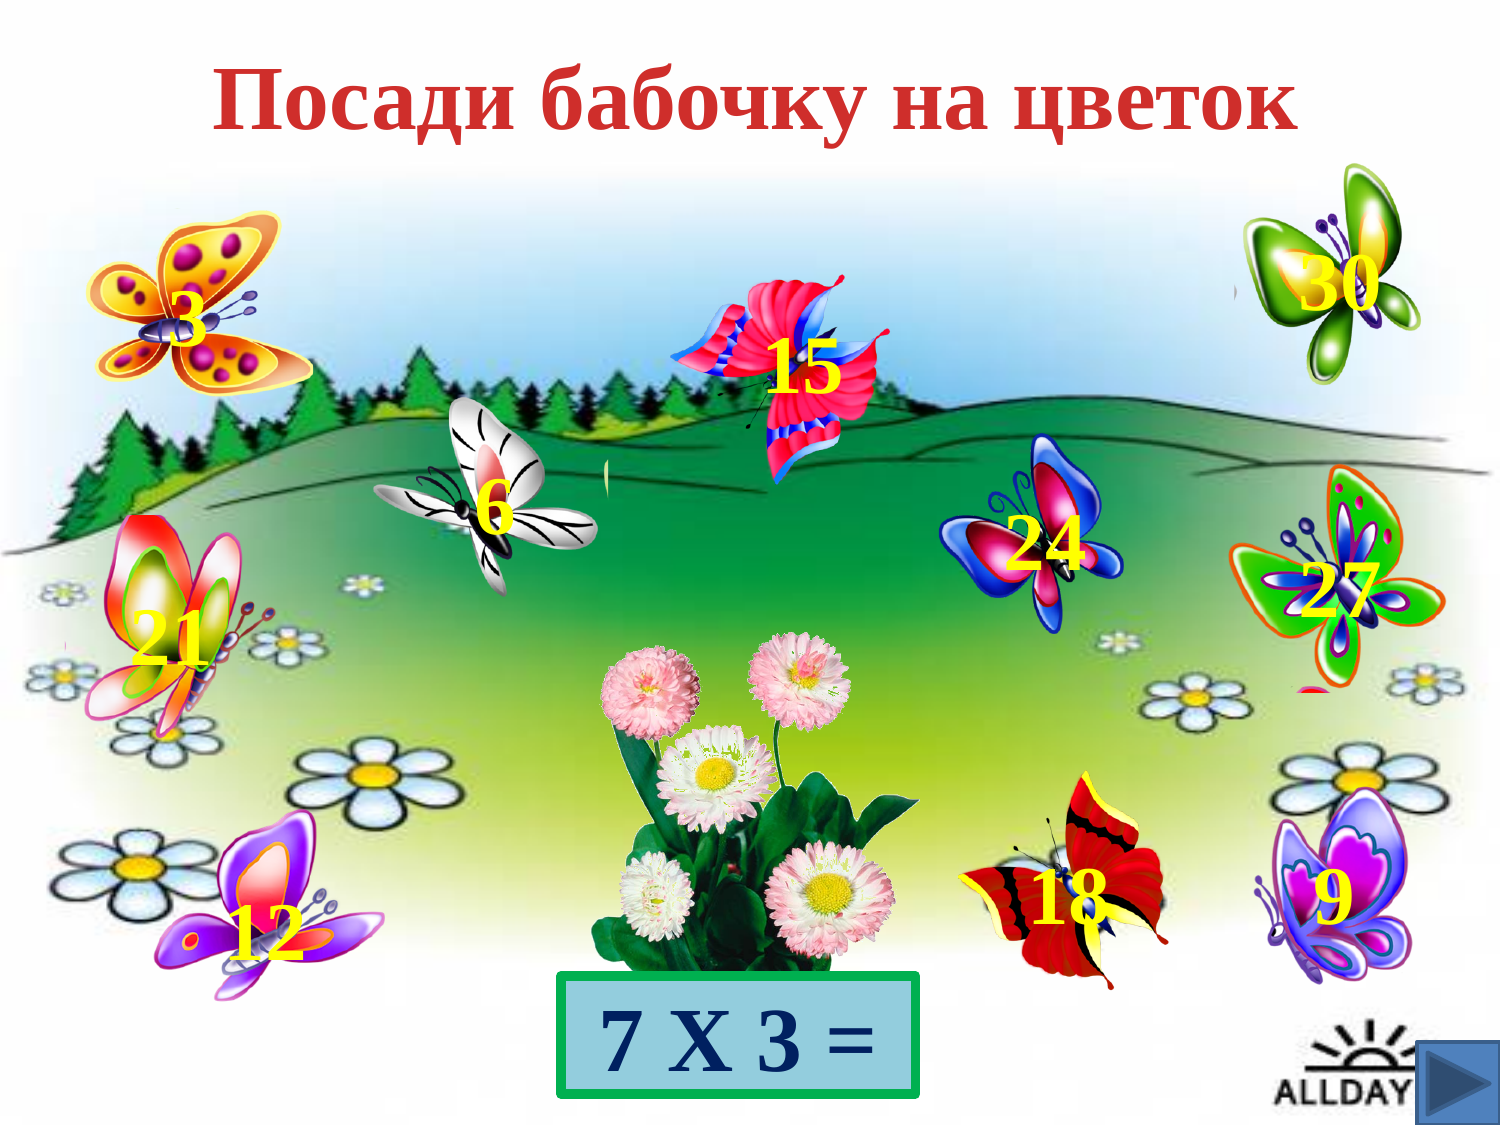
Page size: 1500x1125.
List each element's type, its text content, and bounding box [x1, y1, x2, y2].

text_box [666, 255, 916, 500]
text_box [147, 774, 396, 1013]
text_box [1222, 455, 1460, 693]
text_box 7 Х 3 = [559, 974, 917, 1096]
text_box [1233, 160, 1460, 386]
picture [0, 0, 1500, 1125]
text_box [64, 514, 291, 741]
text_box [371, 396, 609, 610]
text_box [950, 762, 1188, 1000]
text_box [1233, 774, 1448, 1000]
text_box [938, 420, 1152, 634]
text_box Посади бабочку на цветок [194, 30, 1317, 156]
text_box [1415, 1040, 1500, 1125]
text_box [76, 207, 314, 410]
